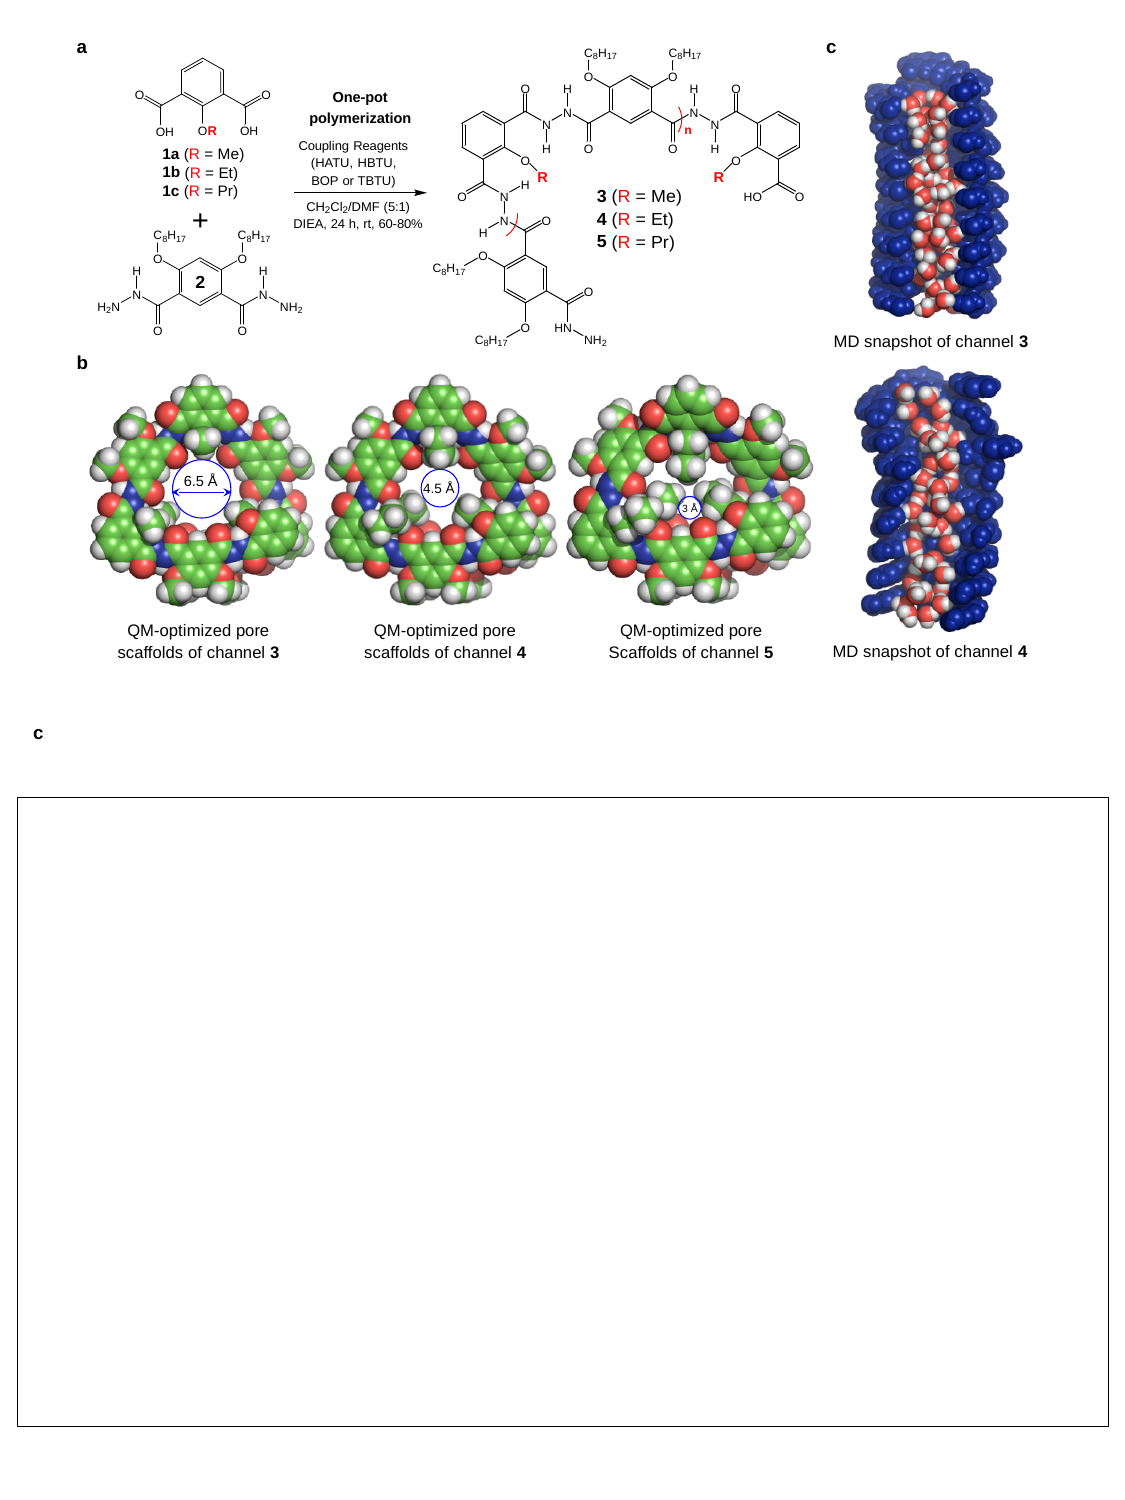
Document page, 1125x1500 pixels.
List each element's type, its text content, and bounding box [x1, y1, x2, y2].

text_box [16, 796, 1111, 1429]
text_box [60, 26, 1047, 673]
text_box c [18, 713, 59, 751]
